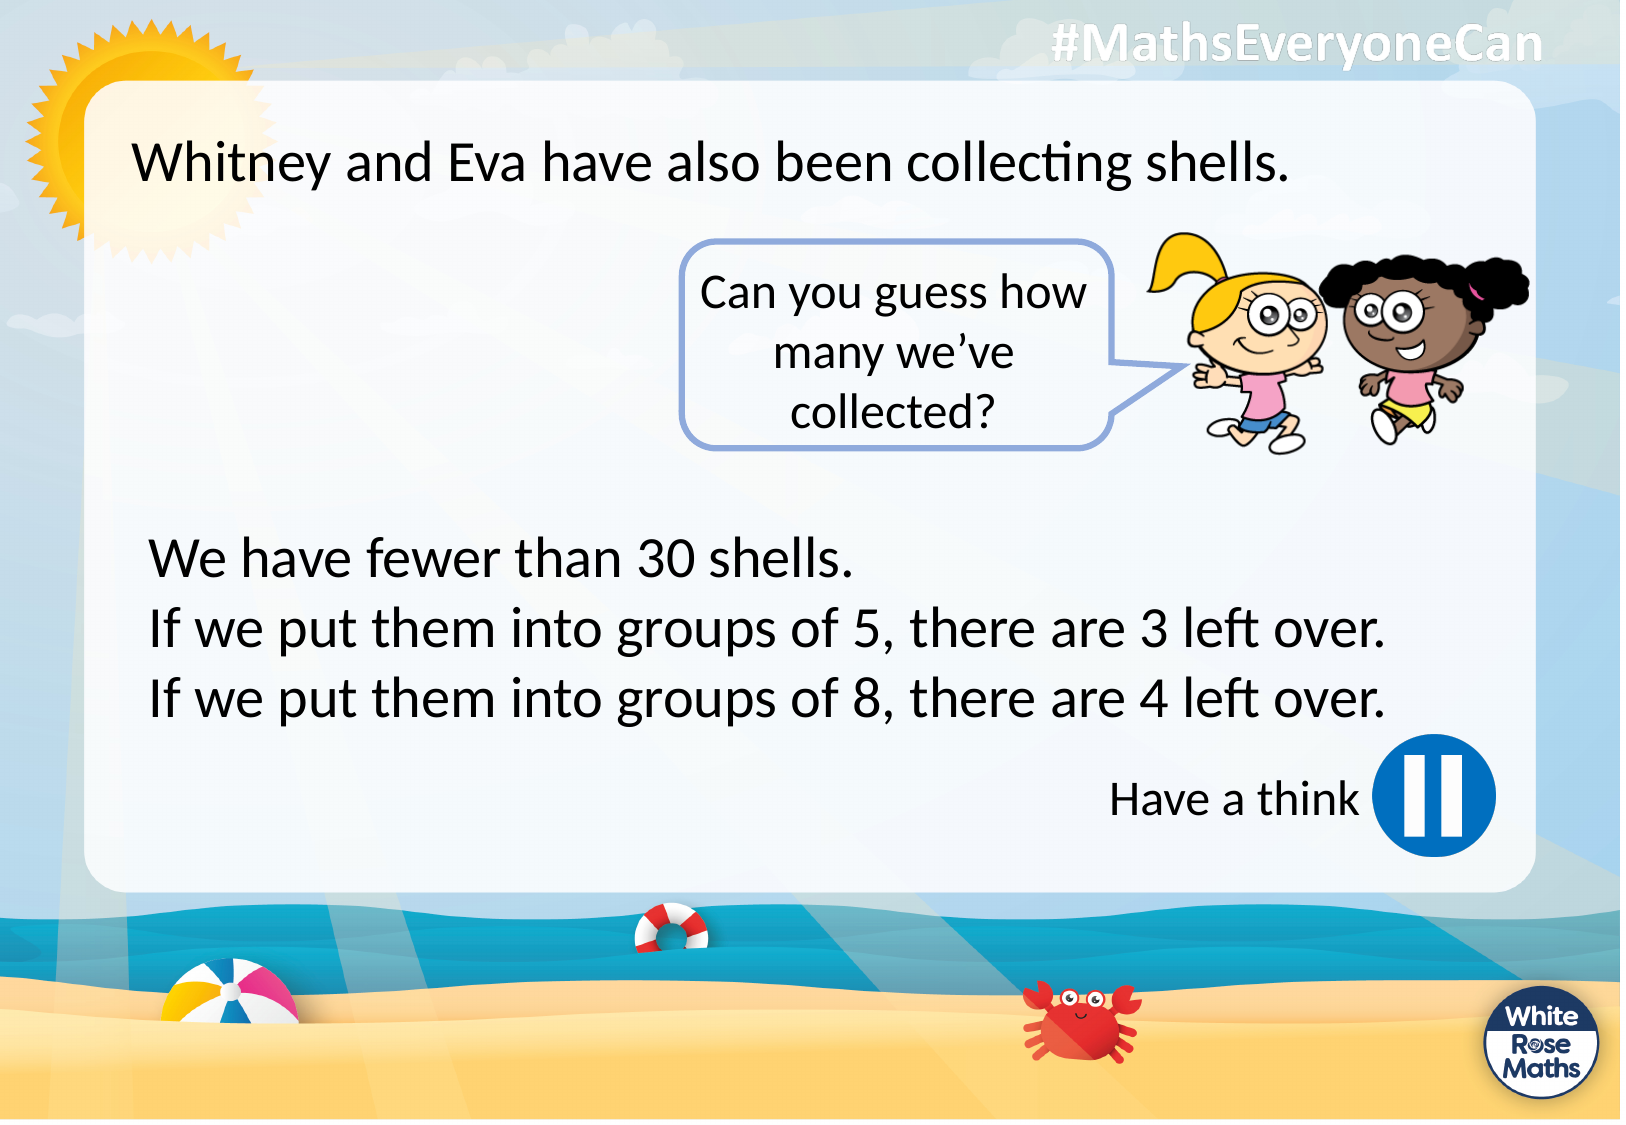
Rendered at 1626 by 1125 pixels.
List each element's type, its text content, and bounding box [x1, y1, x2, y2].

picture [0, 0, 1626, 1125]
text_box We have fewer than 30 shells. If we put them into groups of 5, there are 3 left over. If we put them into groups of 8, there are 4 left over. [134, 511, 1494, 1016]
text_box Have a think [1094, 757, 1372, 833]
text_box Whitney and Eva have also been collecting shells. [116, 116, 1428, 201]
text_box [658, 241, 1130, 449]
